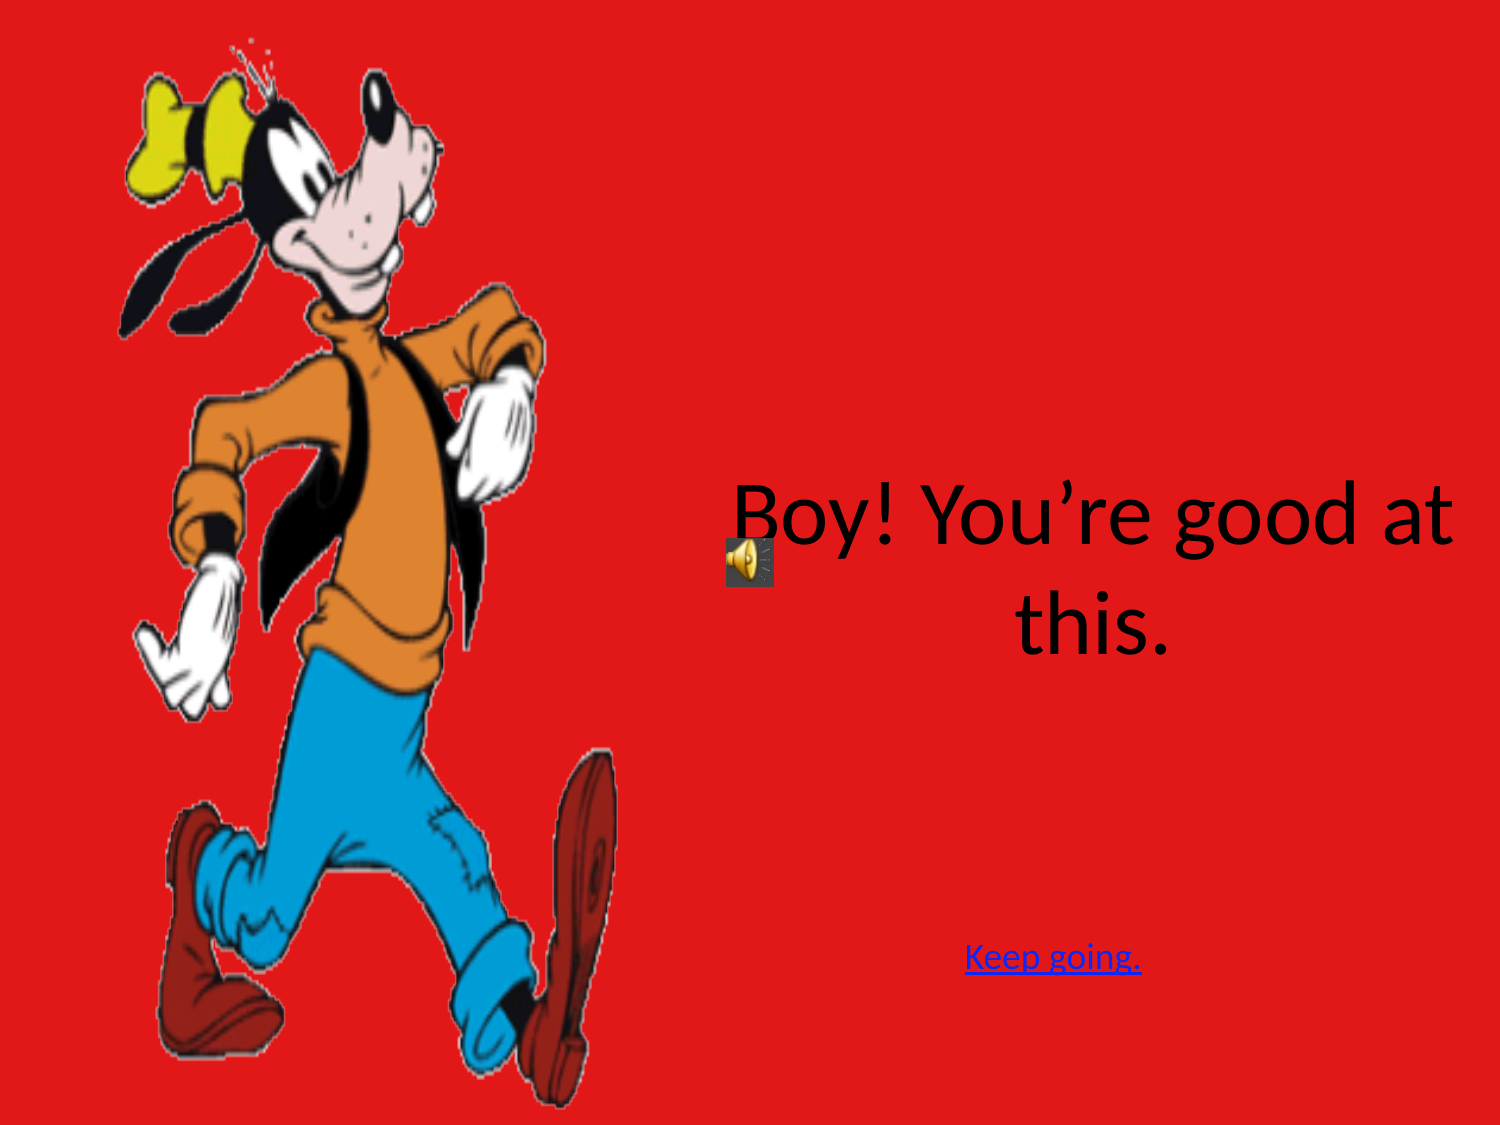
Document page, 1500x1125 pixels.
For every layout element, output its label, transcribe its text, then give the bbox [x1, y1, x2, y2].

text_box Keep going. [949, 924, 1388, 985]
title Boy! You’re good at this. [713, 0, 1500, 1125]
picture [724, 537, 776, 588]
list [0, 0, 713, 1125]
